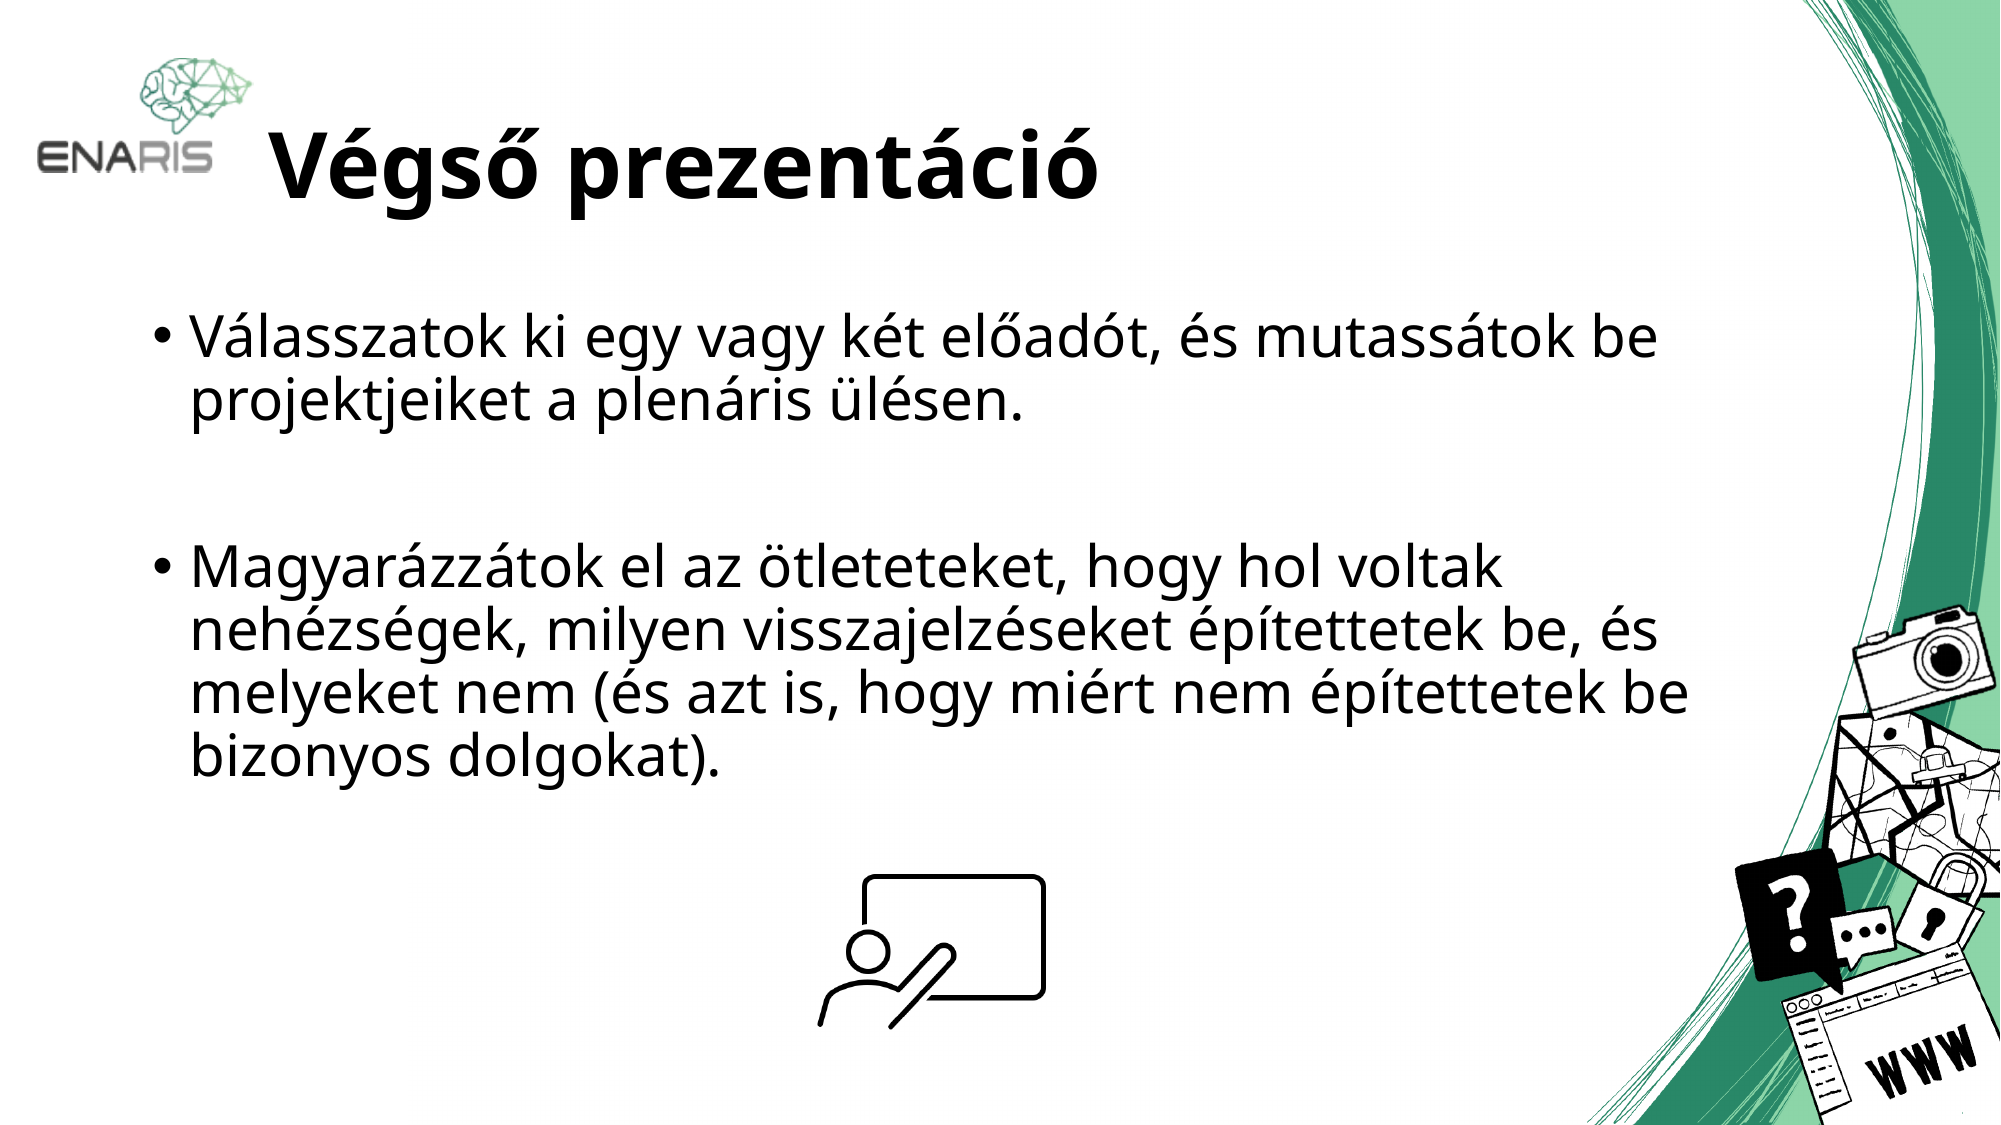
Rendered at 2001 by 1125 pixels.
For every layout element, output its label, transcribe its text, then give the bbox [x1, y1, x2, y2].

picture [37, 58, 254, 173]
title Végső prezentáció [253, 59, 1863, 278]
picture [408, 0, 2000, 1125]
list Válasszatok ki egy vagy két előadót, és mutassátok be projektjeiket a plenáris ülésen. Magyarázzátok el az ötleteteket, hogy hol voltak nehézségek, milyen visszajelzéseket építettetek be, és melyeket nem (és azt is, hogy miért nem építettetek be bizonyos dolgokat). [137, 299, 1728, 1014]
